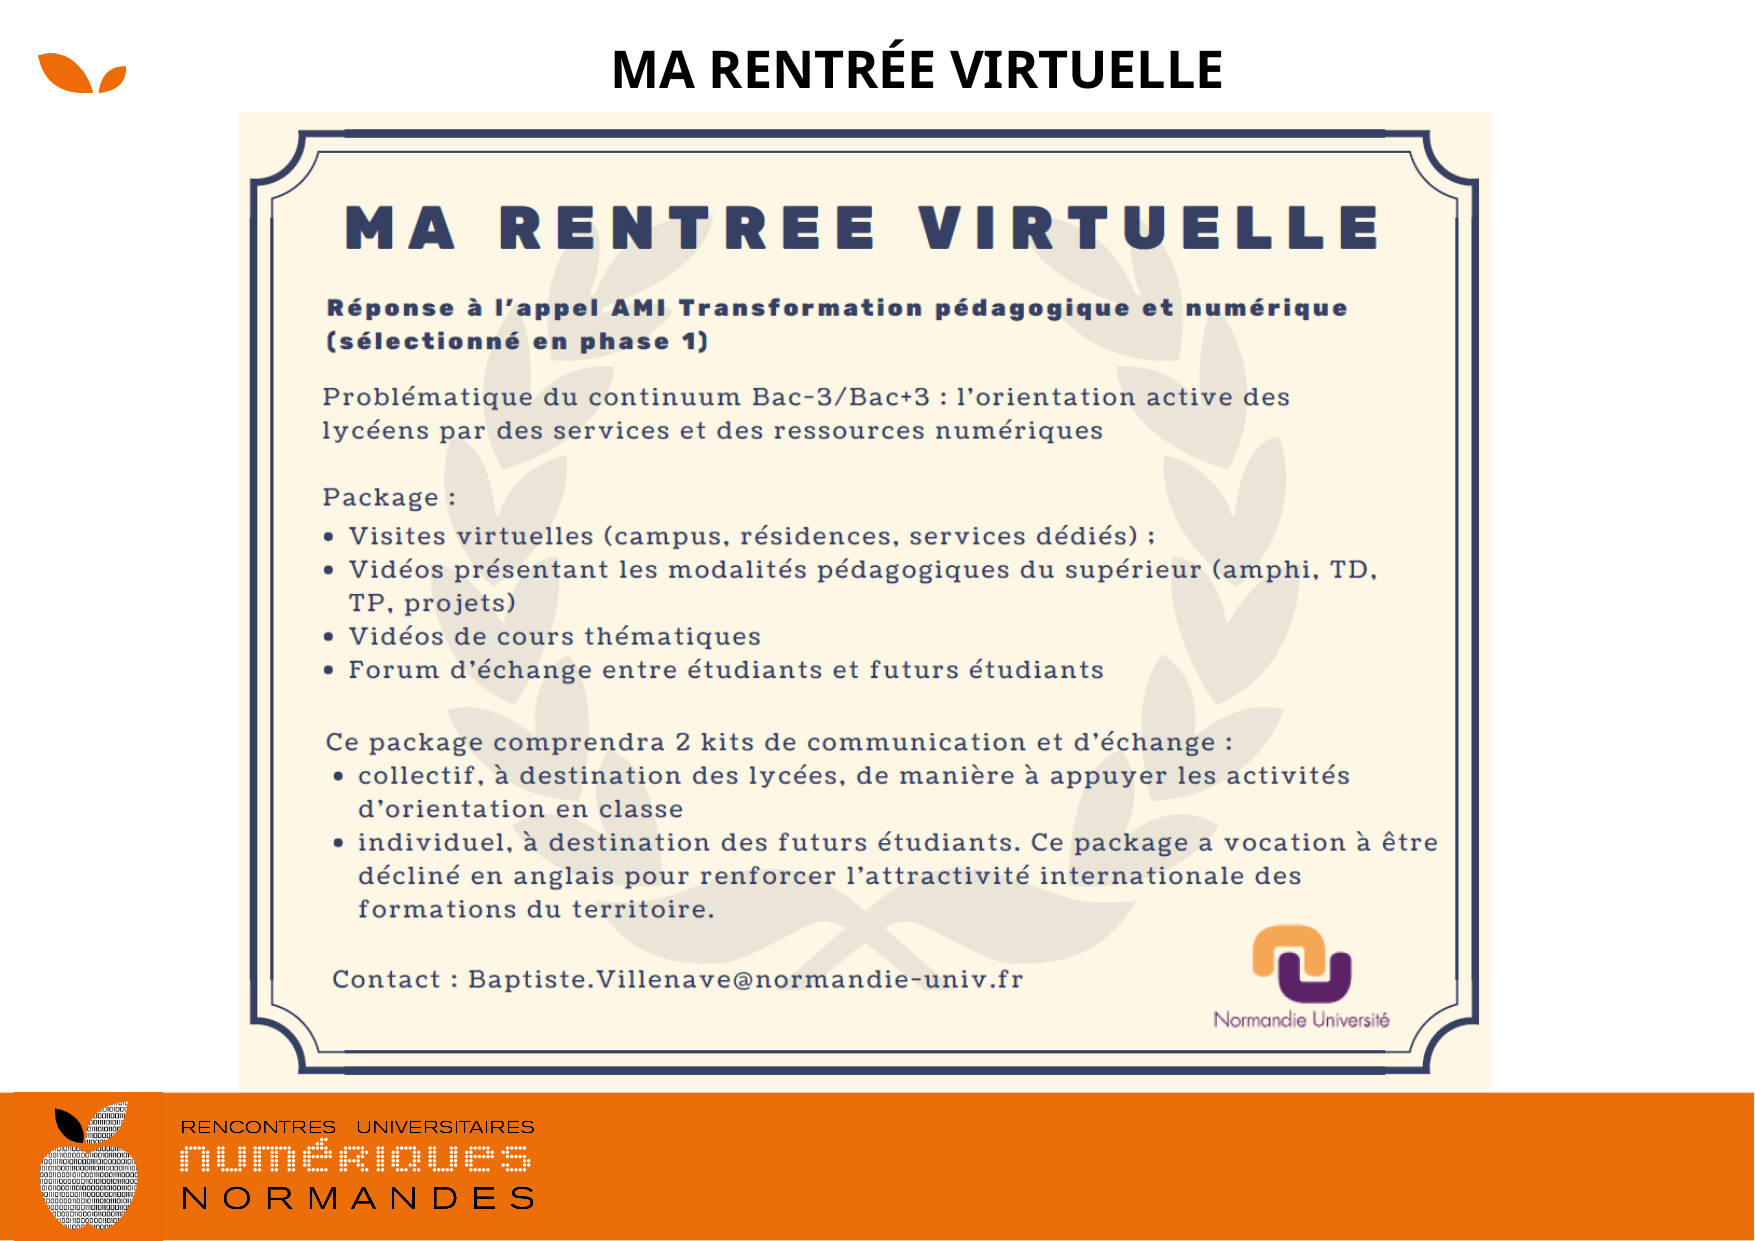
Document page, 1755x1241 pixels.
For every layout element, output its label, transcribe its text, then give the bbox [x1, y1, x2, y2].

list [238, 111, 1492, 1089]
title Ma rentrée virtuelle [144, 29, 1704, 195]
picture [38, 53, 126, 93]
picture [14, 1092, 163, 1241]
picture [180, 1118, 541, 1217]
